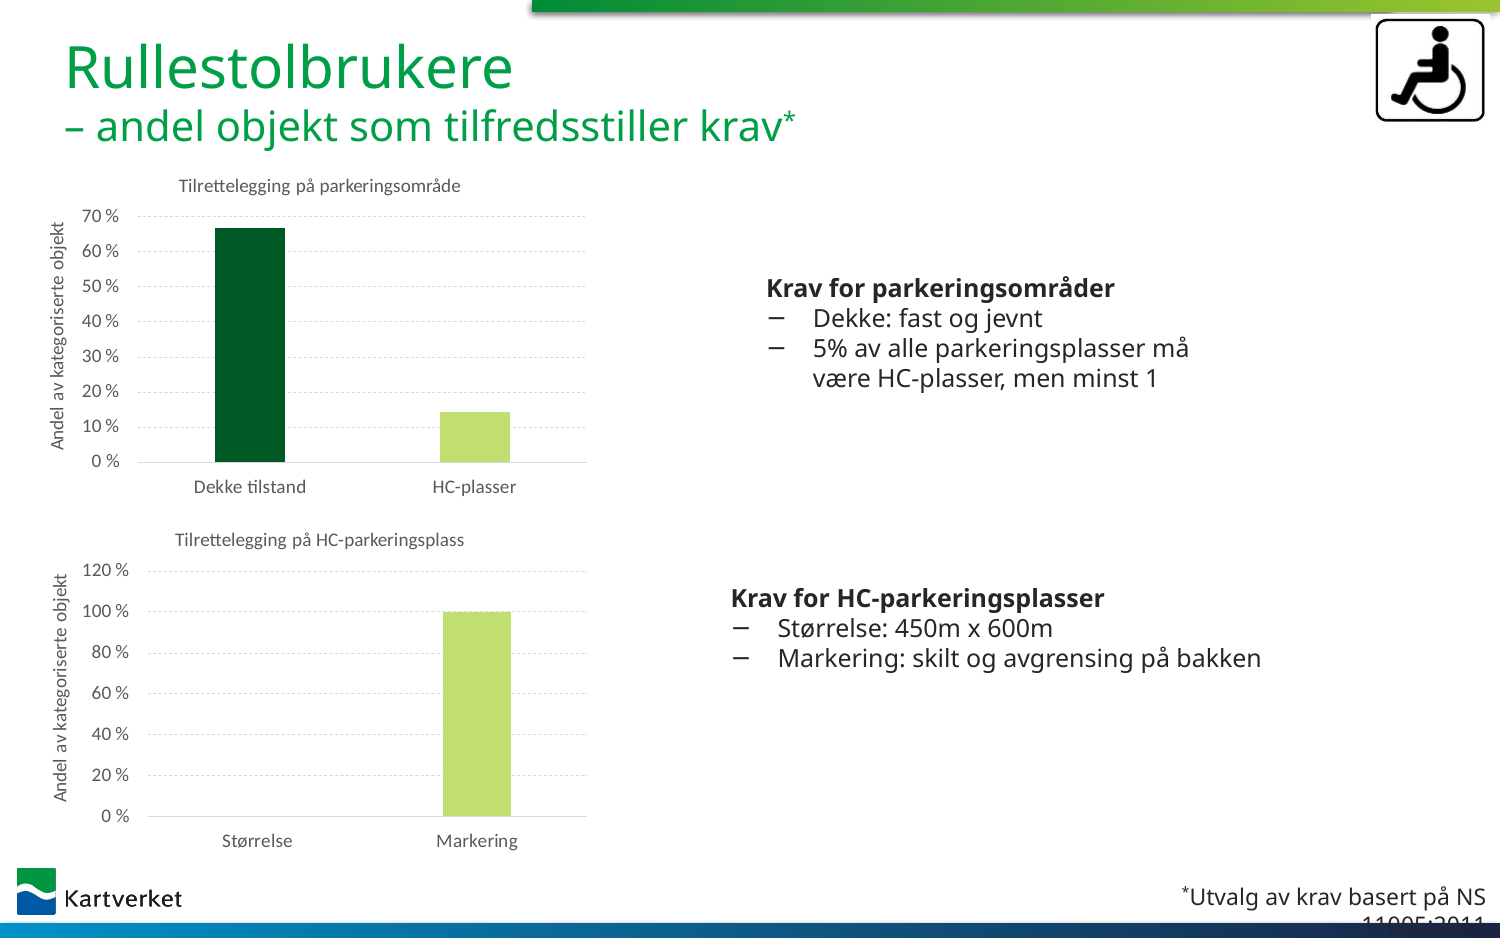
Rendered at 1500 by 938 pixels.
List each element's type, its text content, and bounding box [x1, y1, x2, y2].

picture [41, 520, 598, 859]
text_box Krav for HC-parkeringsplasser Størrelse: 450m x 600m Markering: skilt og avgrensing på bakken [715, 574, 1278, 680]
picture [41, 166, 598, 505]
text_box Rullestolbrukere – andel objekt som tilfredsstiller krav* [49, 23, 1431, 158]
picture [1371, 13, 1491, 127]
text_box *Utvalg av krav basert på NS 11005:2011 [1068, 873, 1500, 938]
text_box Krav for parkeringsområder Dekke: fast og jevnt 5% av alle parkeringsplasser må være HC-plasser, men minst 1 [751, 264, 1232, 400]
